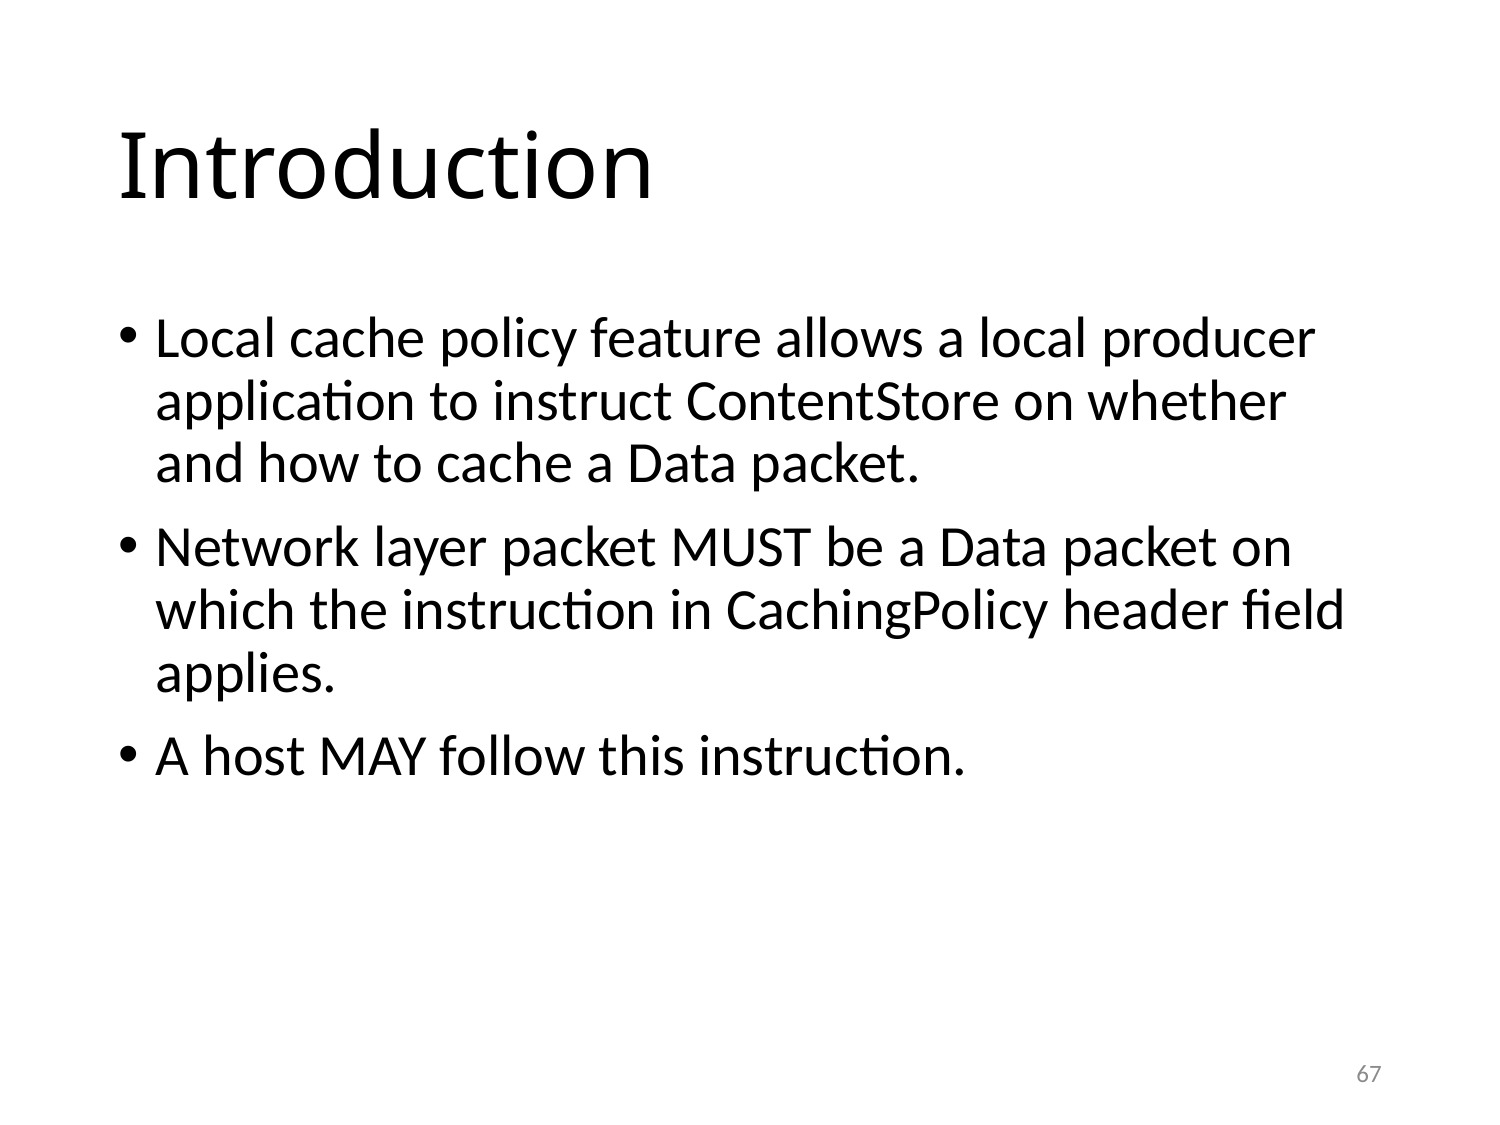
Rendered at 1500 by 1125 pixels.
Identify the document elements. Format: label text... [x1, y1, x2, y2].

title Introduction [103, 59, 1397, 278]
list Local cache policy feature allows a local producer application to instruct ContentStore on whether and how to cache a Data packet. Network layer packet MUST be a Data packet on which the instruction in CachingPolicy header field applies. A host MAY follow this instruction. [103, 299, 1397, 1014]
slide_number 67 [1059, 1042, 1397, 1103]
